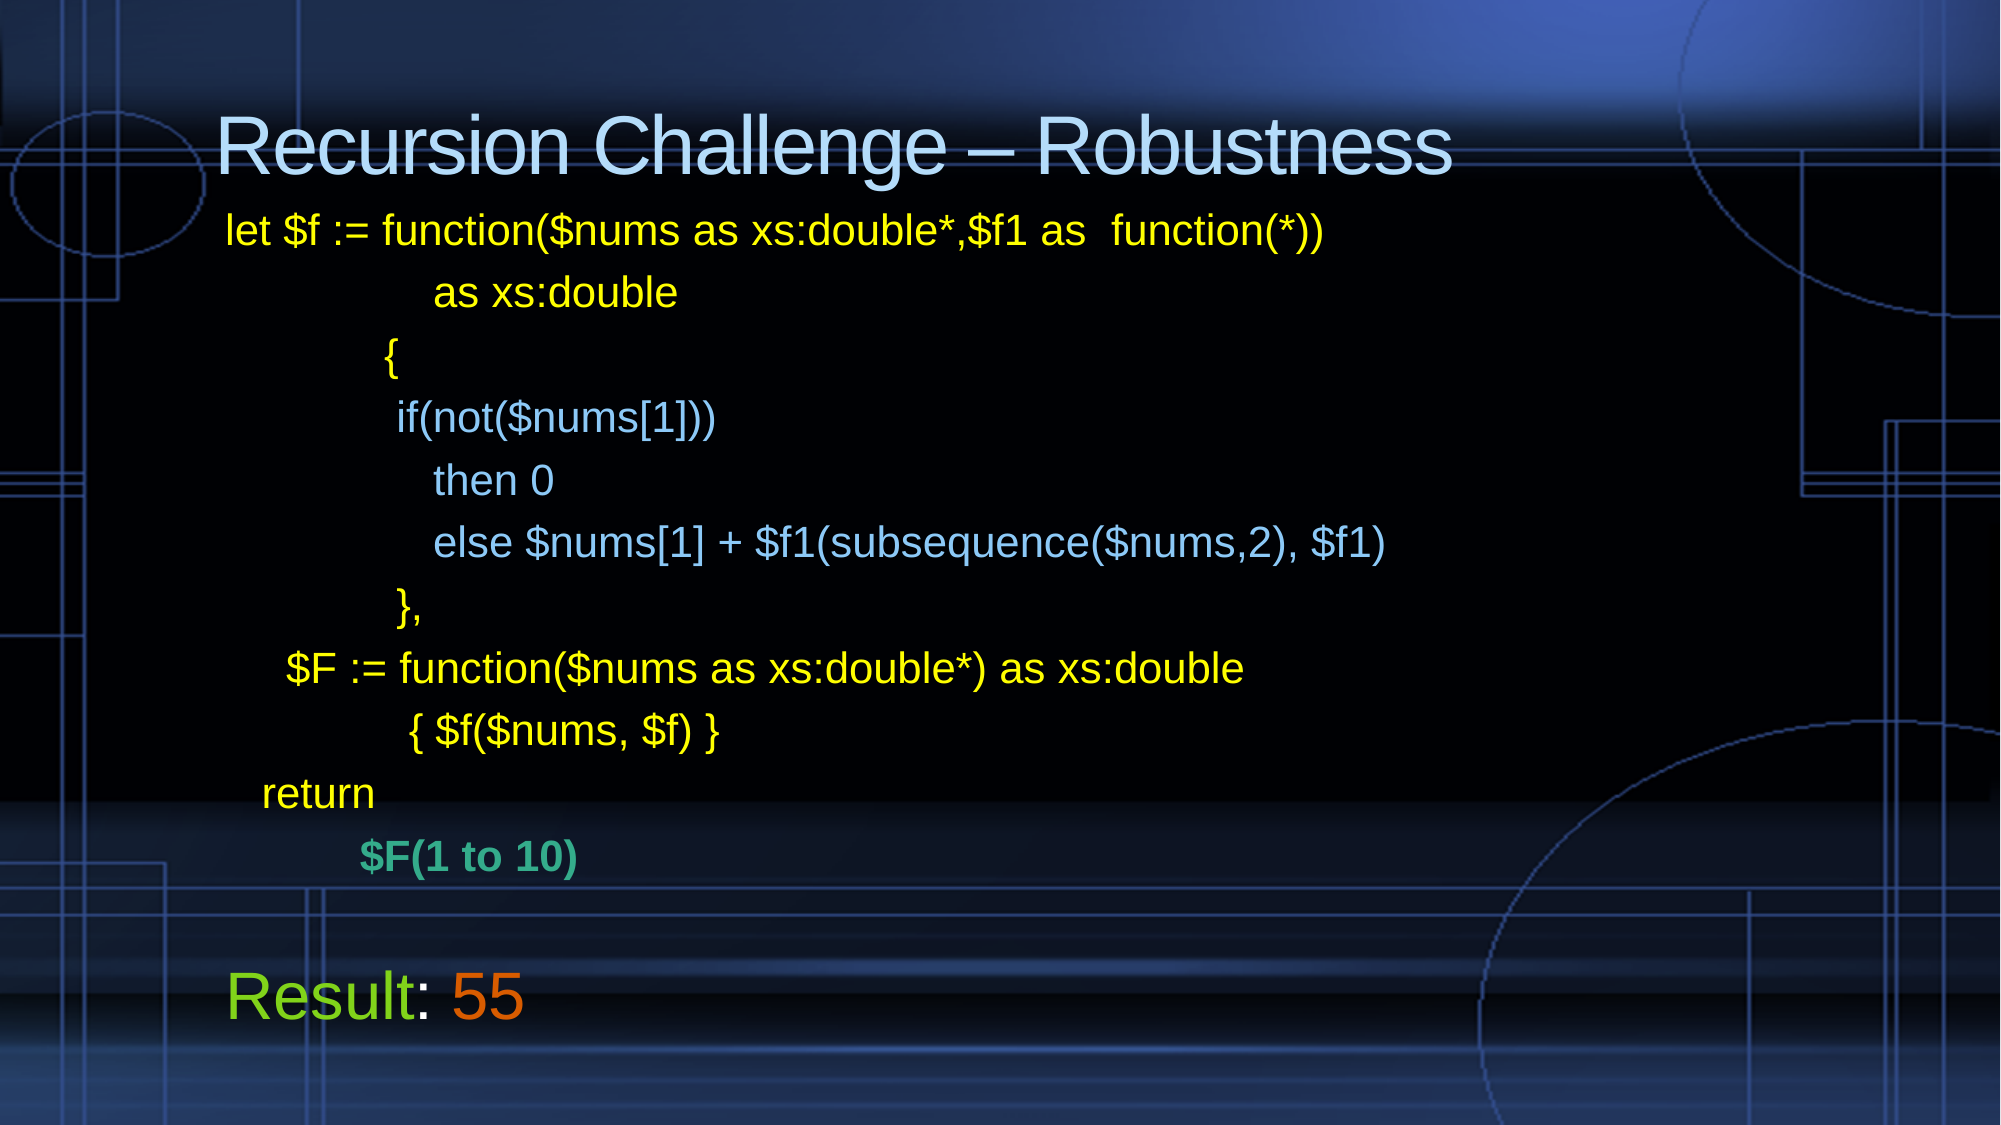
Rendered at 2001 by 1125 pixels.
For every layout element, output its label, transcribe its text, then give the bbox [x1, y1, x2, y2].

picture [0, 0, 2001, 1125]
list let $f := function($nums as xs:double*,$f1 as function(*)) as xs:double { if(not($nums[1])) then 0 else $nums[1] + $f1(subsequence($nums,2), $f1) }, $F := function($nums as xs:double*) as xs:double { $f($nums, $f) } return $F(1 to 10) Result: 55 [200, 193, 1900, 1049]
title Recursion Challenge – Robustness [200, 83, 1900, 193]
